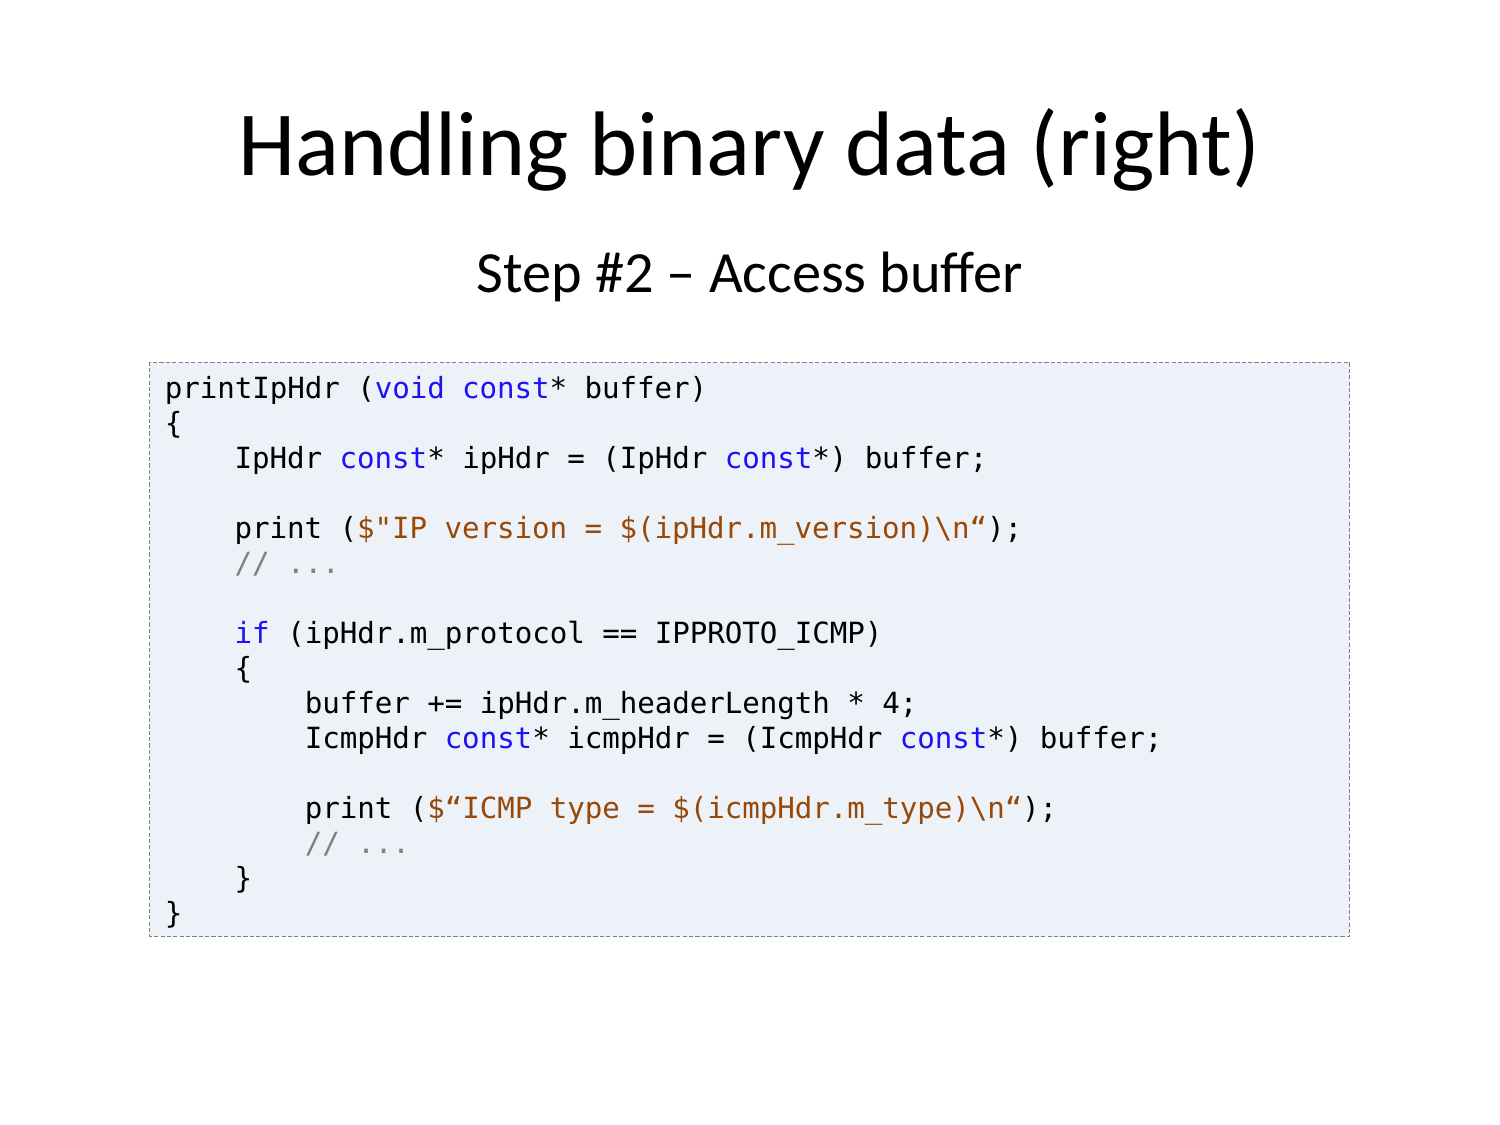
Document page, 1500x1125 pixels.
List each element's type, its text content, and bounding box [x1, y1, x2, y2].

title Handling binary data (right) [75, 45, 1425, 233]
text_box Step #2 – Access buffer [461, 226, 1038, 312]
text_box printIpHdr (void const* buffer) { IpHdr const* ipHdr = (IpHdr const*) buffer; print ($"IP version = $(ipHdr.m_version)\n“); // ... if (ipHdr.m_protocol == IPPROTO_ICMP) { buffer += ipHdr.m_headerLength * 4; IcmpHdr const* icmpHdr = (IcmpHdr const*) buffer; print ($“ICMP type = $(icmpHdr.m_type)\n“); // ... } } [149, 362, 1350, 937]
